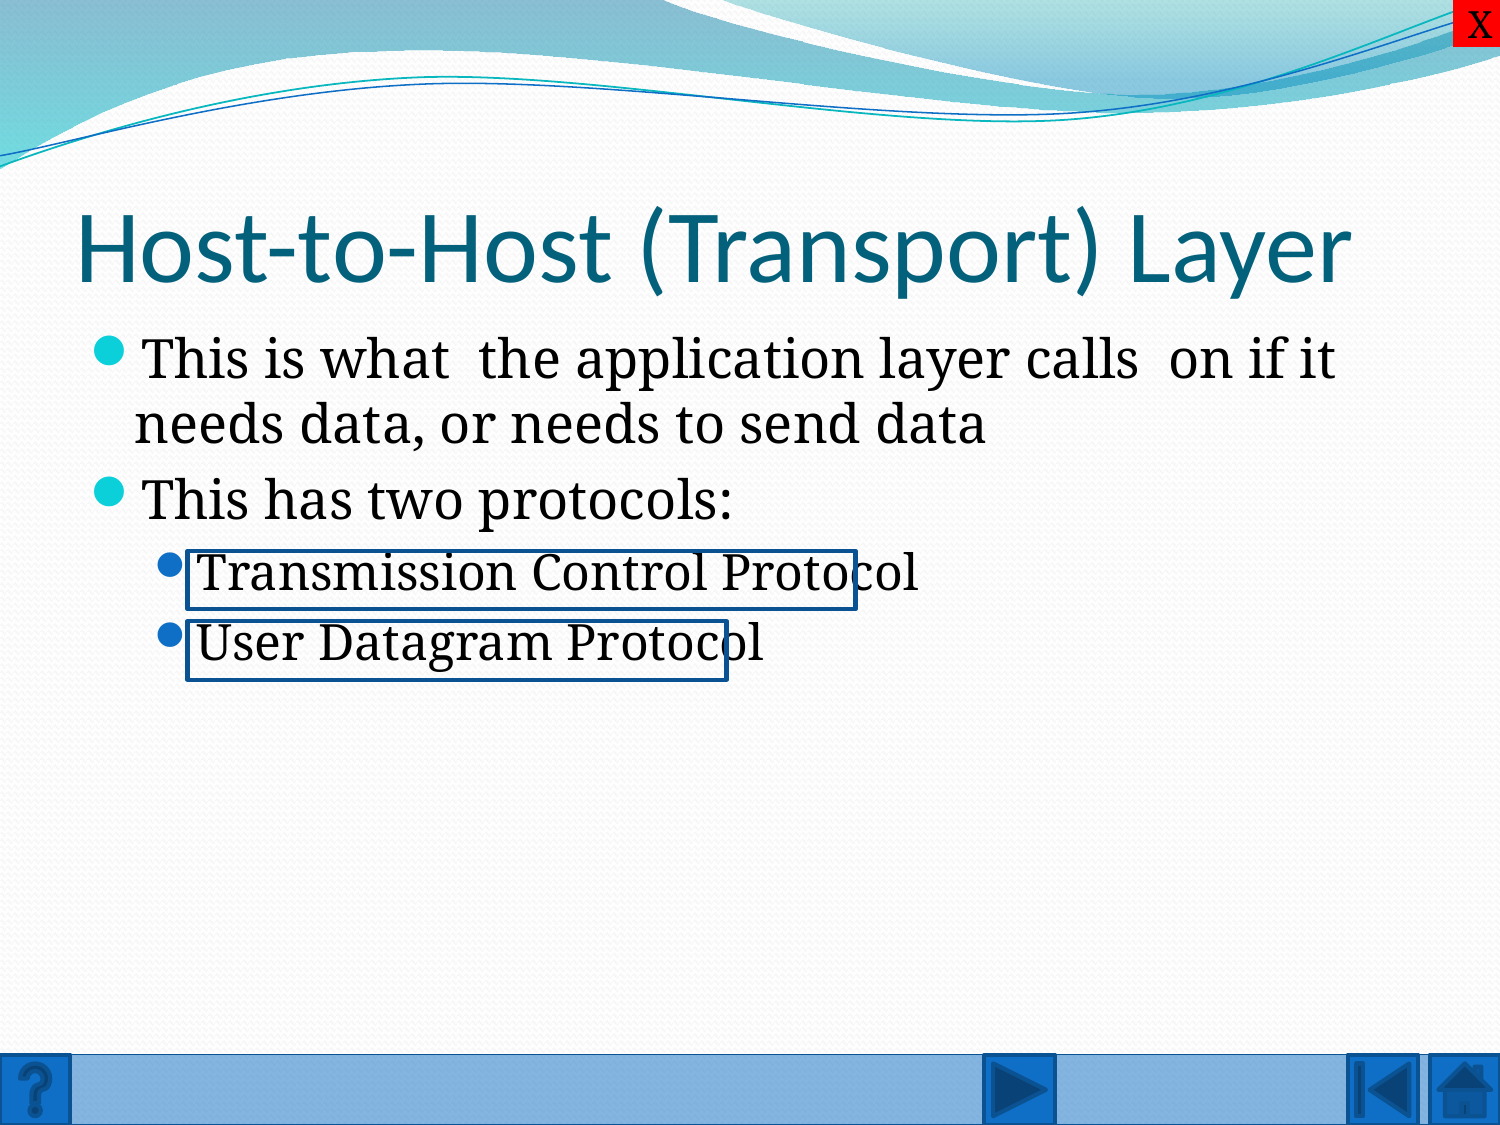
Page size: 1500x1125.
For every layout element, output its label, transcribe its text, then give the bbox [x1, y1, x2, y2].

text_box [1346, 1053, 1420, 1125]
list This is what the application layer calls on if it needs data, or needs to send data This has two protocols: Transmission Control Protocol User Datagram Protocol [75, 317, 1425, 1038]
text_box [1057, 1053, 1346, 1125]
text_box [0, 1053, 72, 1125]
text_box X [1451, 0, 1500, 49]
text_box [1420, 1053, 1428, 1125]
text_box [72, 1053, 982, 1125]
text_box [185, 549, 858, 611]
text_box [982, 1053, 1057, 1125]
text_box [185, 619, 729, 682]
title Host-to-Host (Transport) Layer [75, 115, 1425, 303]
text_box [1428, 1053, 1500, 1125]
